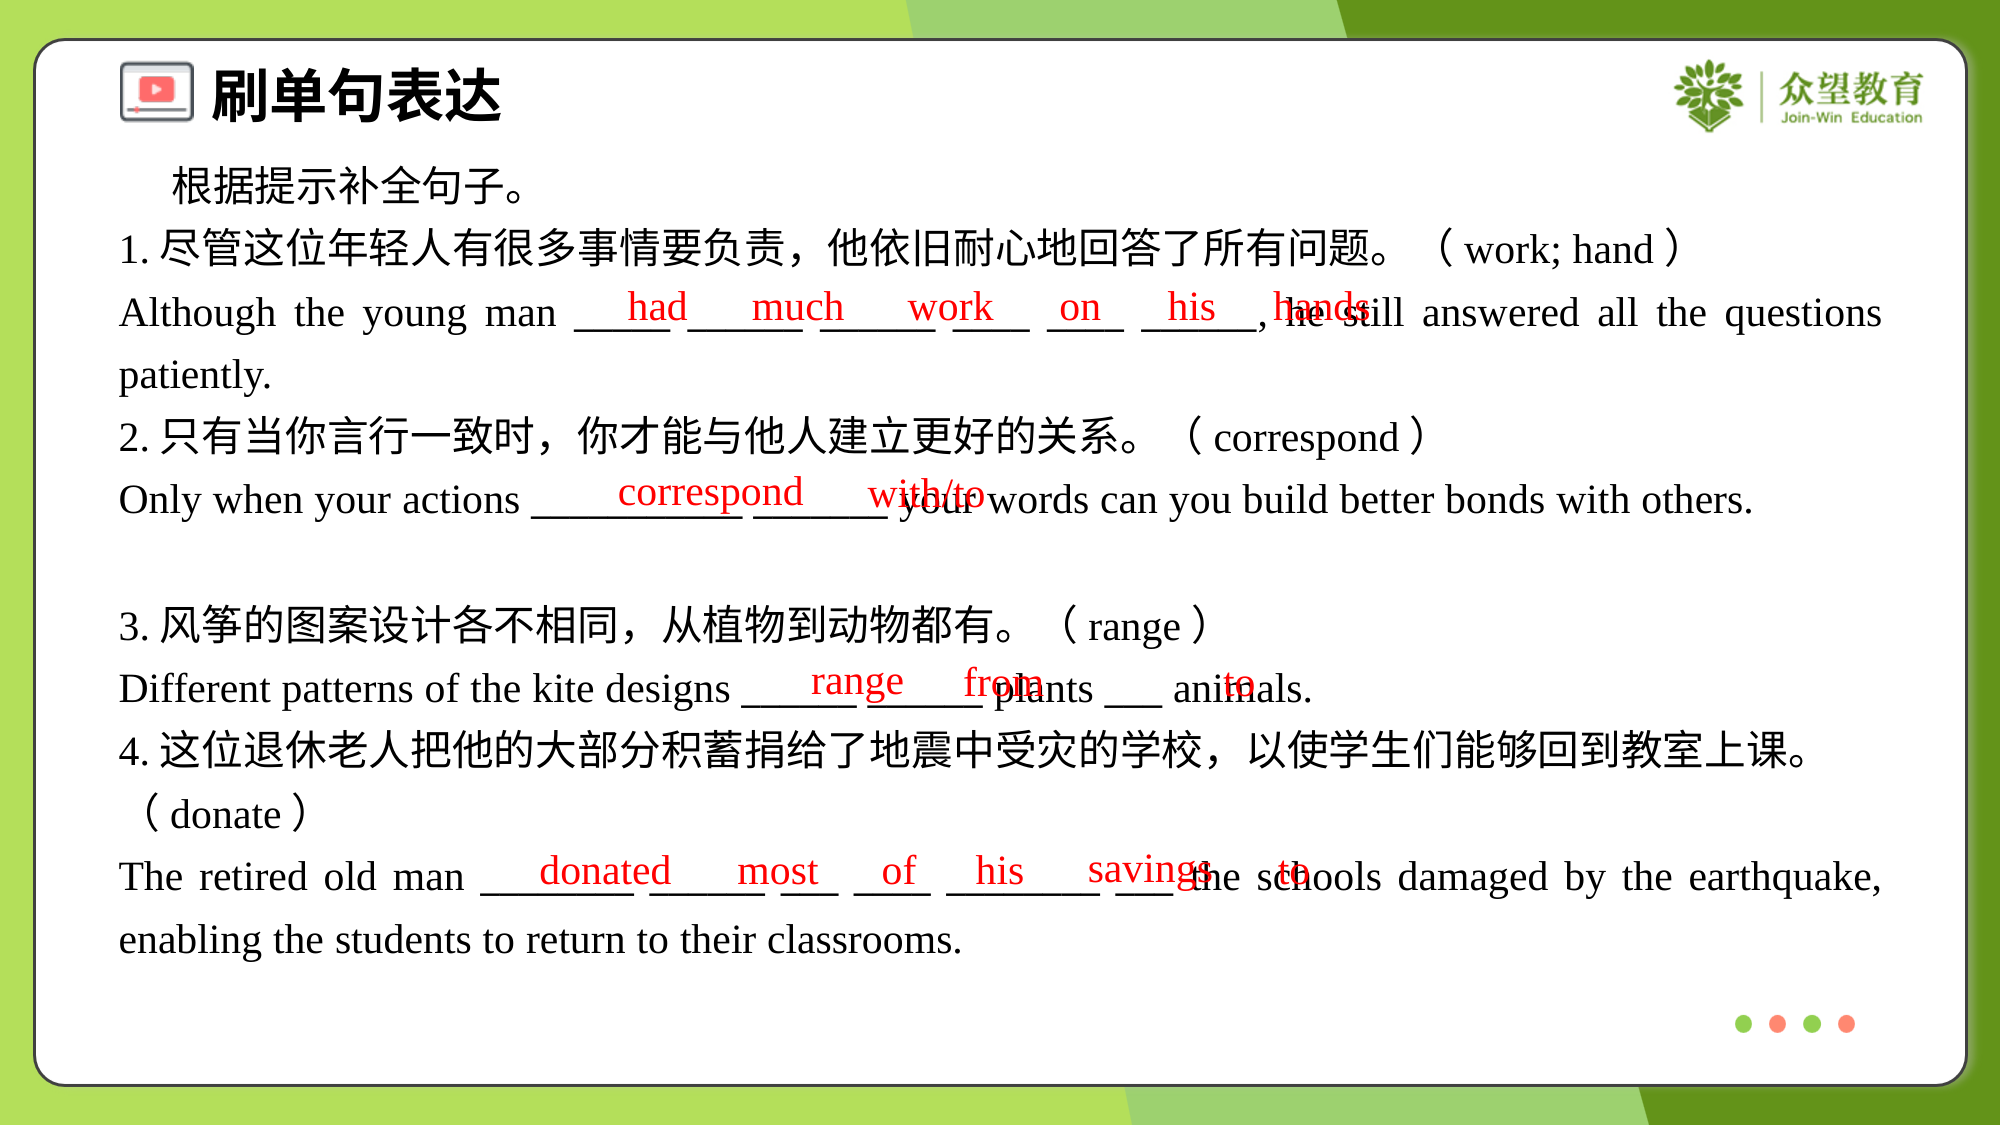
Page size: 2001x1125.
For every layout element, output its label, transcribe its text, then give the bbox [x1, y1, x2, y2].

picture [0, 0, 2000, 1125]
text_box to [1273, 830, 1315, 888]
text_box to [1218, 642, 1261, 700]
text_box savings [1083, 828, 1218, 886]
text_box had [622, 265, 693, 324]
text_box his [970, 830, 1029, 888]
text_box 4.这位退休老人把他的大部分积蓄捐给了地震中受灾的学校，以使学生们能够回到教室上课。（donate） The retired old man ________ ______ ___ ____ ________ ___ the schools damaged by the earthquake, enabling the students to return to their classrooms. [118, 711, 1883, 957]
text_box 2.只有当你言行一致时，你才能与他人建立更好的关系。（correspond） Only when your actions ___________ _______ your words can you build better bonds with others. [118, 397, 1883, 580]
text_box work [903, 265, 999, 324]
text_box his [1162, 265, 1221, 324]
text_box much [747, 265, 850, 324]
text_box correspond [613, 451, 809, 509]
text_box most [733, 830, 824, 888]
text_box of [877, 830, 922, 888]
text_box on [1054, 265, 1106, 324]
text_box from [958, 642, 1049, 700]
text_box with/to [863, 453, 991, 511]
text_box donated [535, 830, 677, 888]
text_box 根据提示补全句子。 [118, 146, 1883, 204]
text_box range [806, 640, 909, 698]
text_box hands [1268, 265, 1376, 324]
text_box 1.尽管这位年轻人有很多事情要负责，他依旧耐心地回答了所有问题。（work; hand） Although the young man _____ ______ ______ ____ ____ ______, he still answered all the questions patiently. [118, 209, 1883, 392]
text_box 3.风筝的图案设计各不相同，从植物到动物都有。（range） Different patterns of the kite designs ______ ______ plants ___ animals. [118, 586, 1883, 706]
